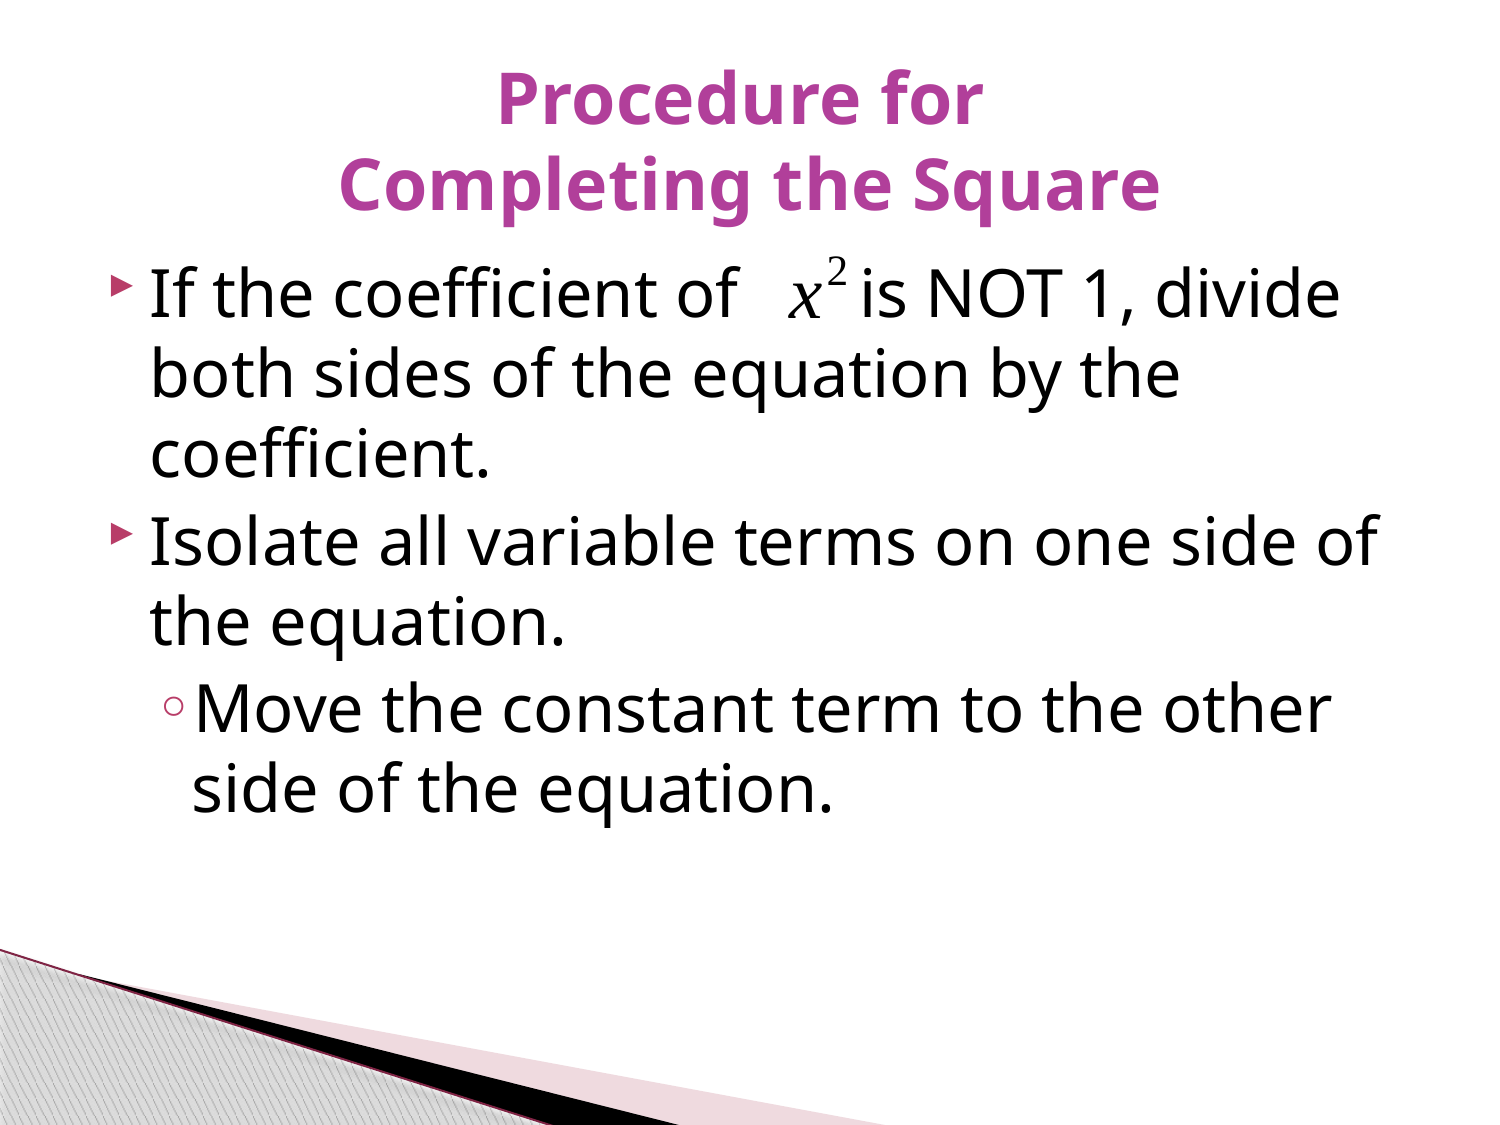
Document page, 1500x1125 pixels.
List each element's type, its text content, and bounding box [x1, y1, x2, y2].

title Procedure for Completing the Square [75, 45, 1425, 233]
list If the coefficient of is NOT 1, divide both sides of the equation by the coefficient. Isolate all variable terms on one side of the equation. Move the constant term to the other side of the equation. [75, 243, 1425, 986]
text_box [774, 237, 863, 338]
